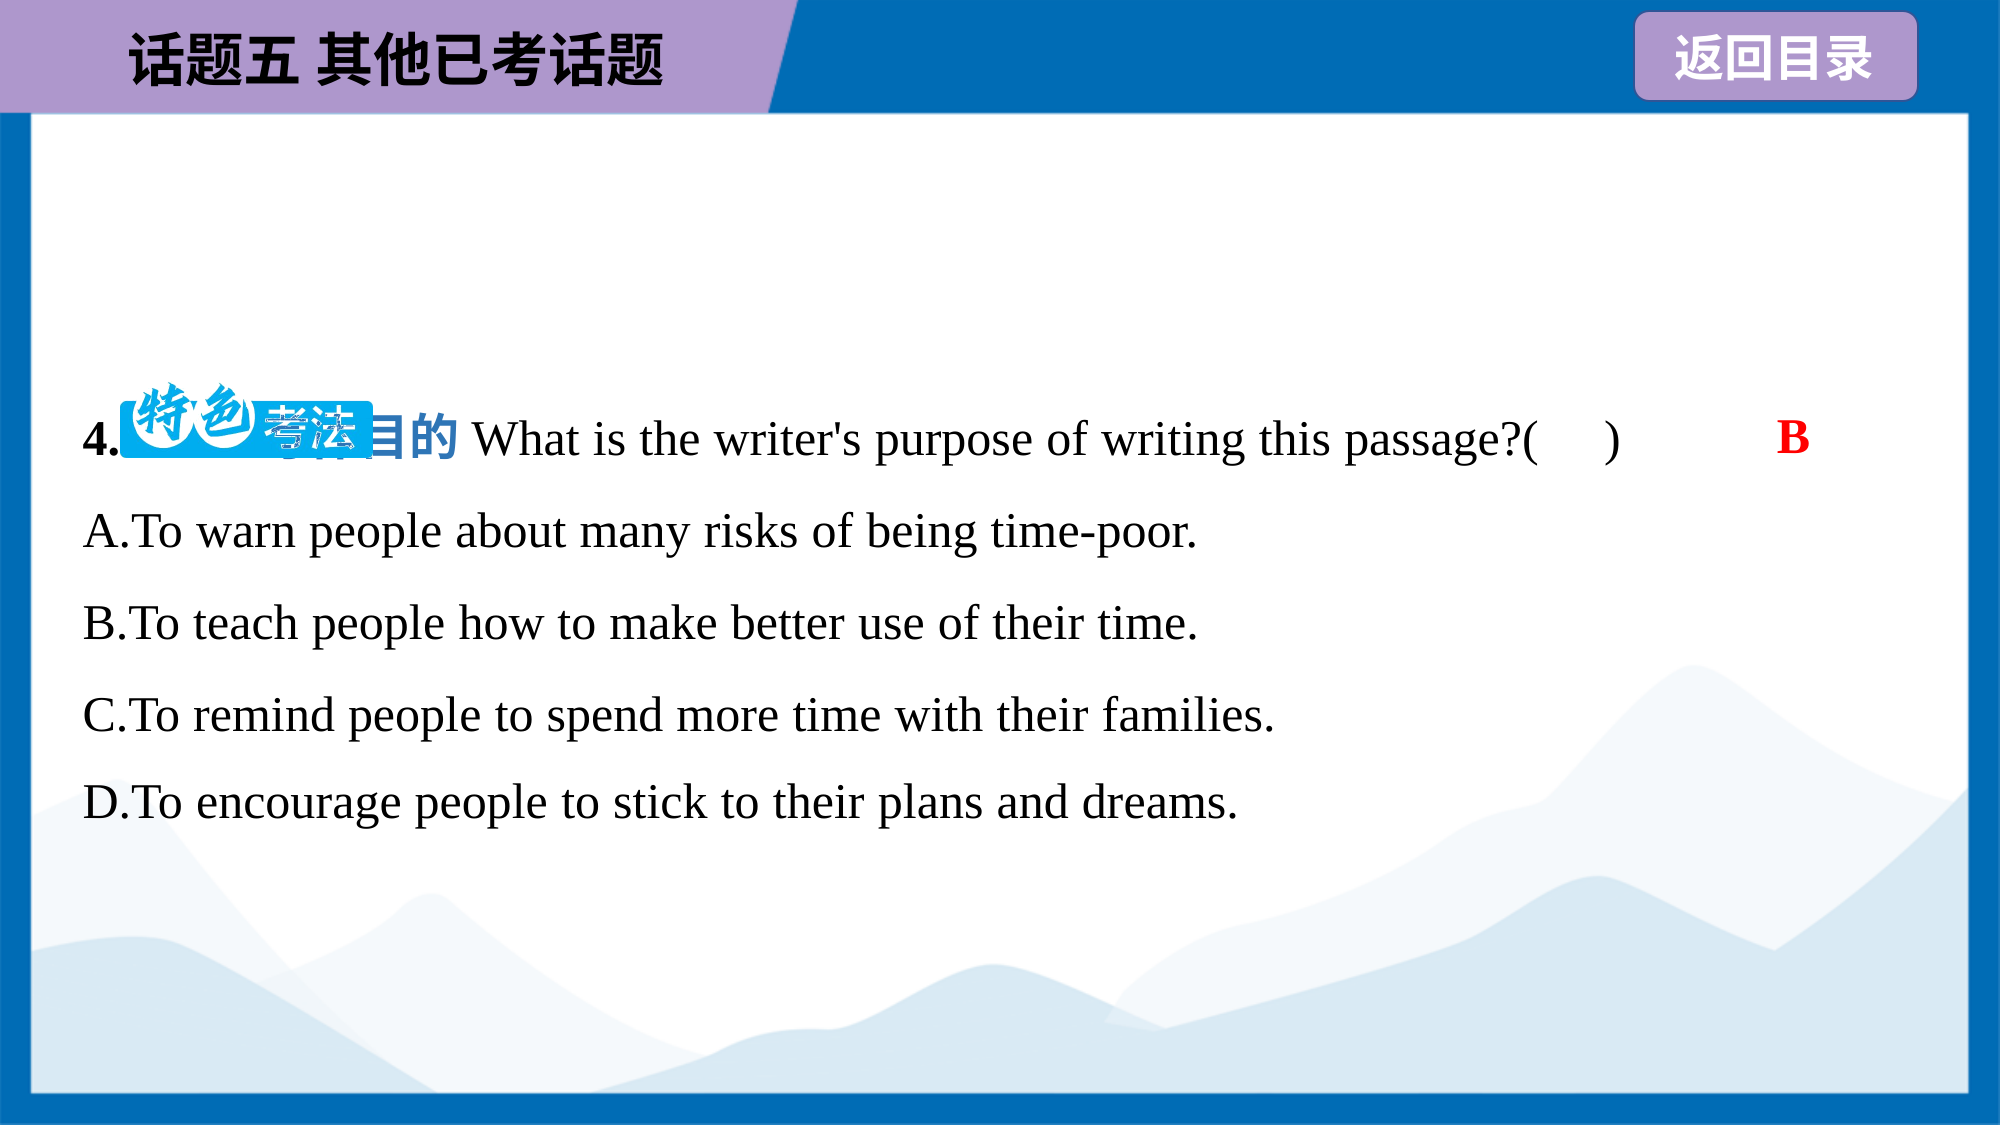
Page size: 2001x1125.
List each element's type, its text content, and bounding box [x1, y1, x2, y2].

text_box 4. 写作目的What is the writer's purpose of writing this passage?( ) [82, 377, 1917, 456]
picture [0, 0, 2000, 1125]
text_box B [1758, 375, 1829, 455]
text_box A.To warn people about many risks of being time-poor. B.To teach people how to make better use of their time. C.To remind people to spend more time with their families. D.To encourage people to stick to their plans and dreams. [82, 466, 1917, 819]
